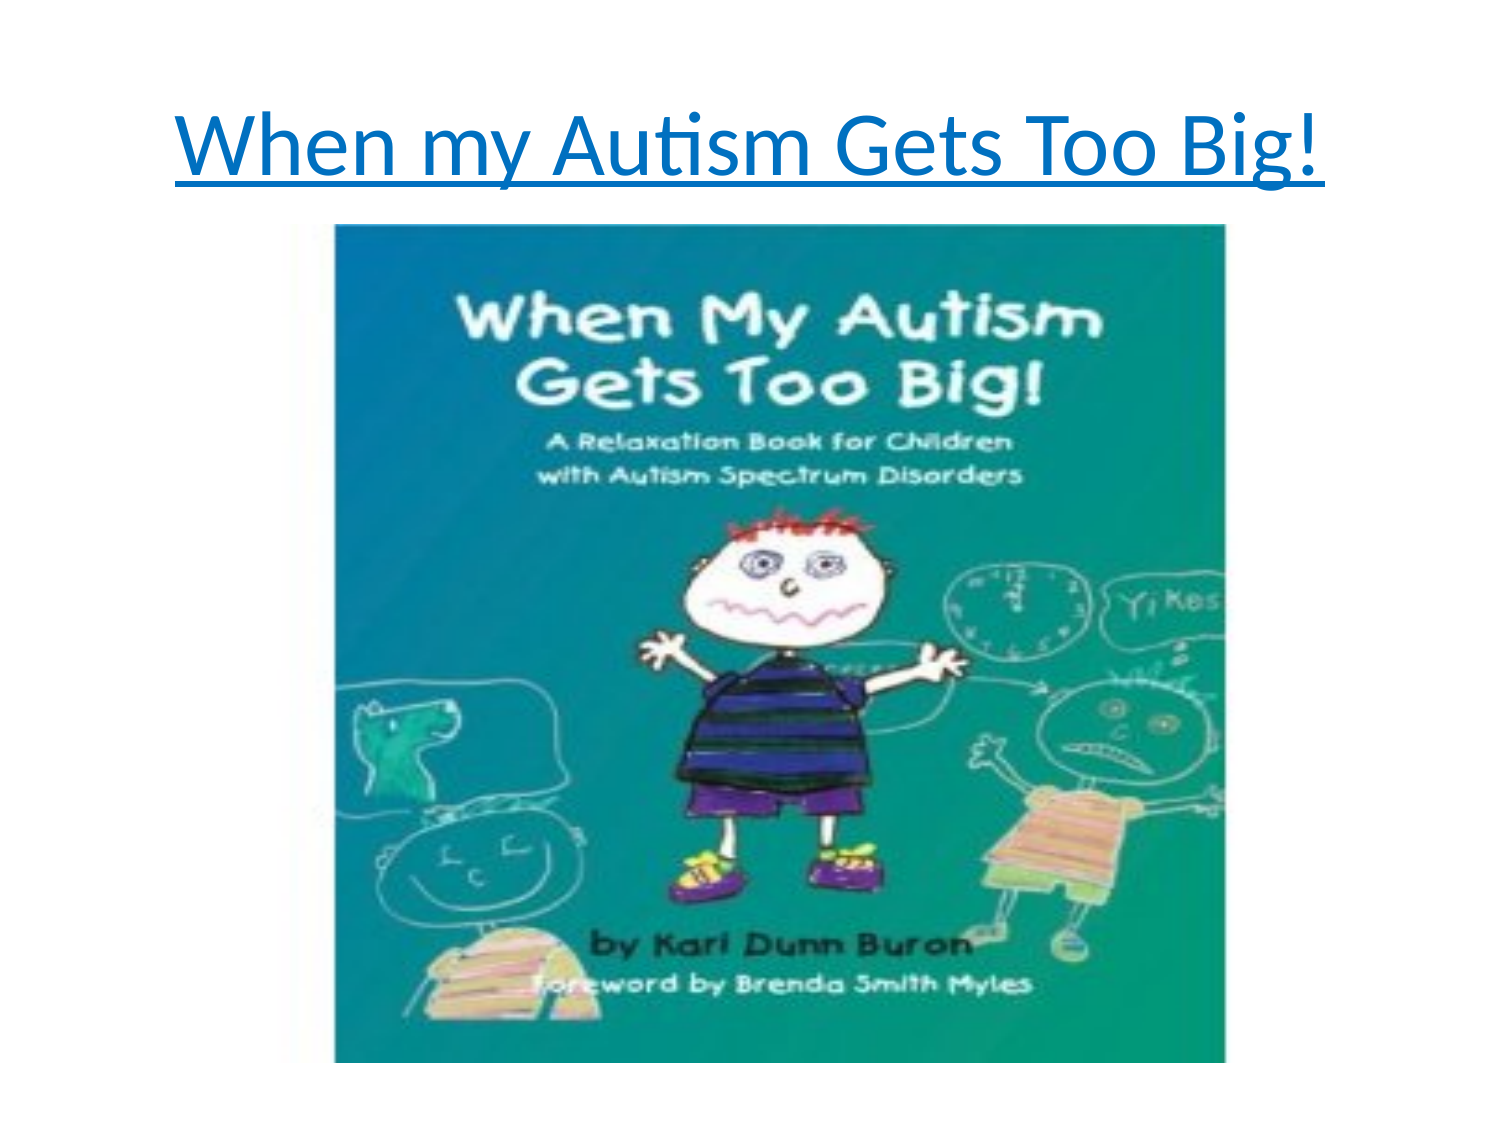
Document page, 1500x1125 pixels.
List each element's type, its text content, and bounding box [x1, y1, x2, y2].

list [224, 224, 1338, 1063]
title When my Autism Gets Too Big! [75, 45, 1425, 233]
